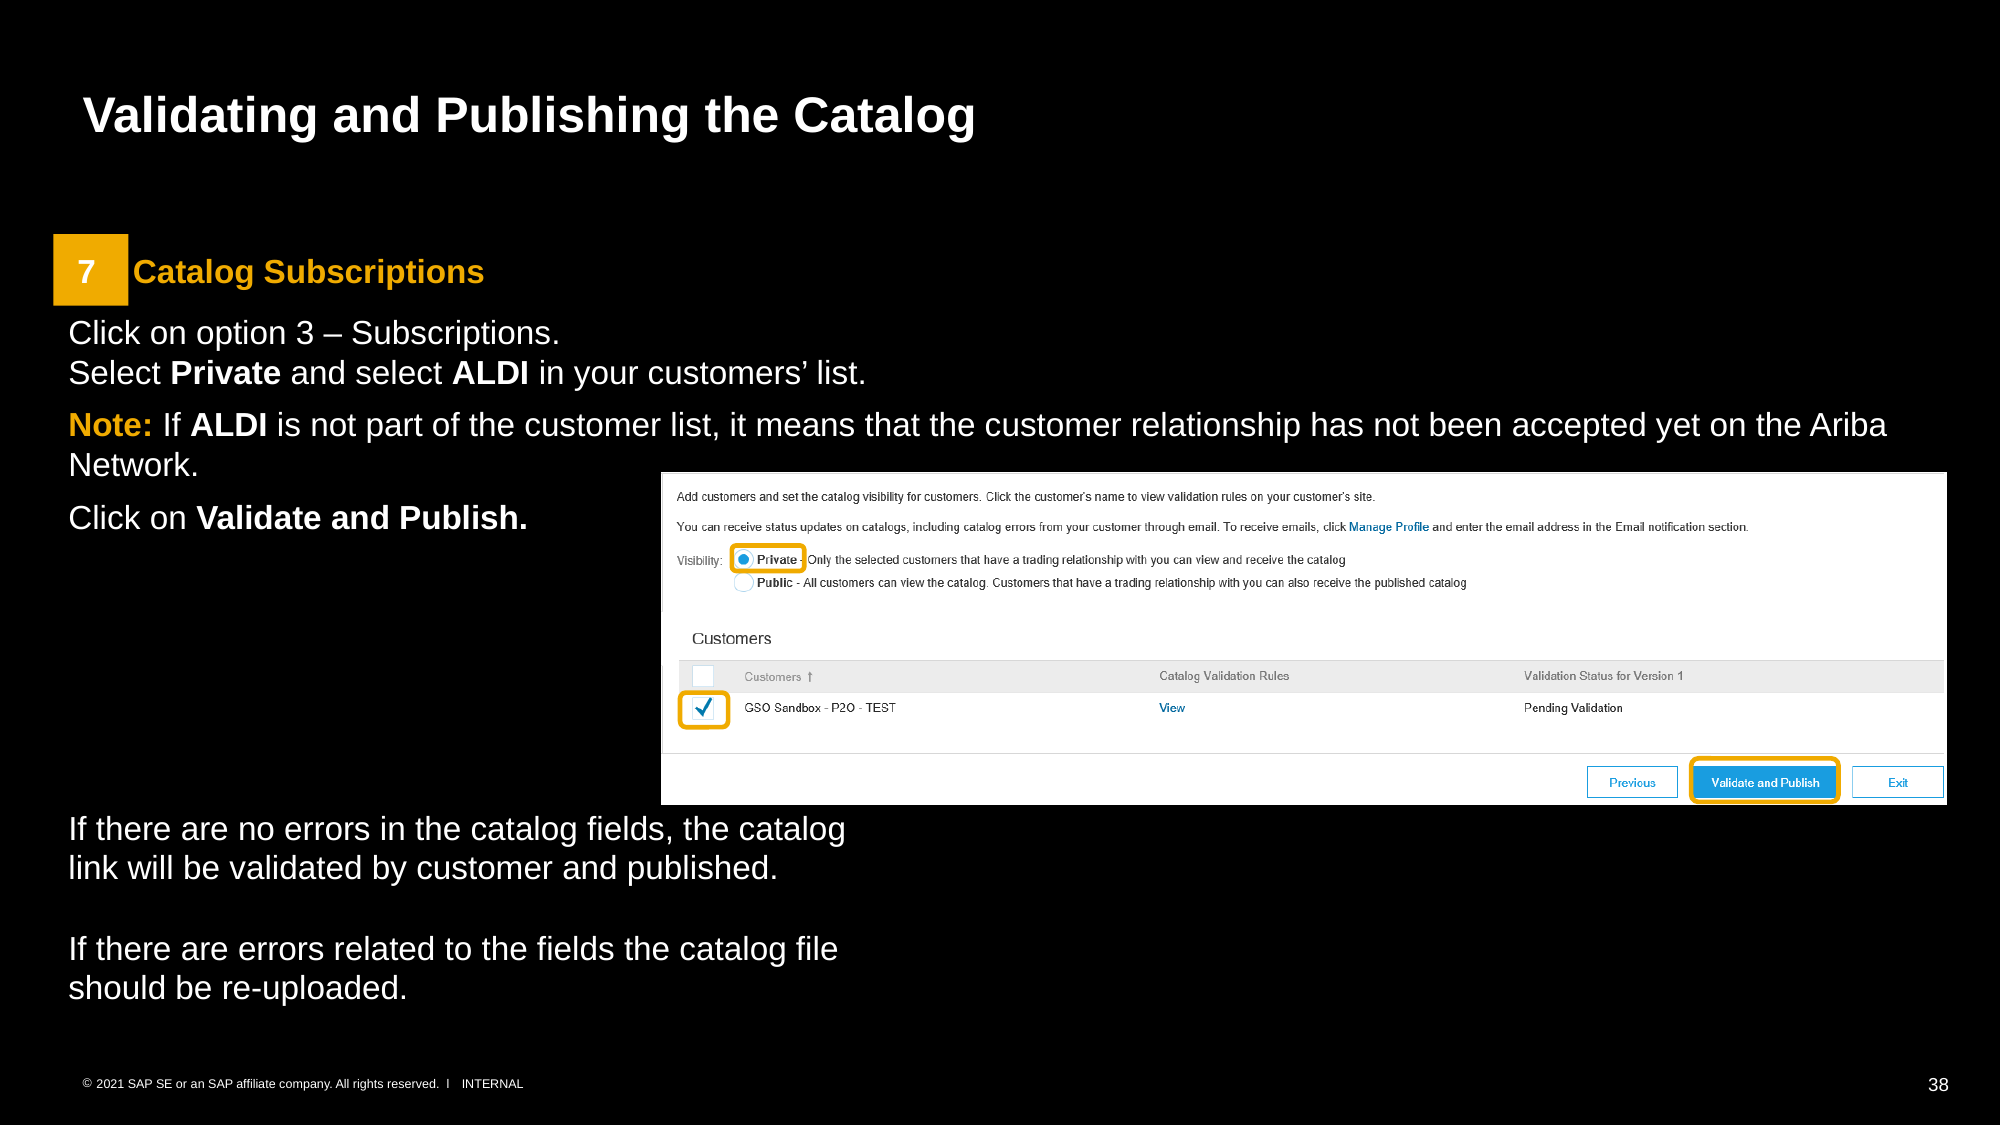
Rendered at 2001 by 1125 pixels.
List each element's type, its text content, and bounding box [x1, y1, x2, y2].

title Validating and Publishing the Catalog [82, 82, 1918, 144]
text_box If there are no errors in the catalog fields, the catalog link will be validated by customer and published. If there are errors related to the fields the catalog file should be re-uploaded. [53, 799, 902, 1125]
text_box Click on option 3 – Subscriptions. Select Private and select ALDI in your customers’ list. Note: If ALDI is not part of the customer list, it means that the customer relationship has not been accepted yet on the Ariba Network. Click on Validate and Publish. [53, 303, 1947, 502]
text_box 7 Catalog Subscriptions [53, 234, 129, 303]
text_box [661, 472, 1948, 805]
